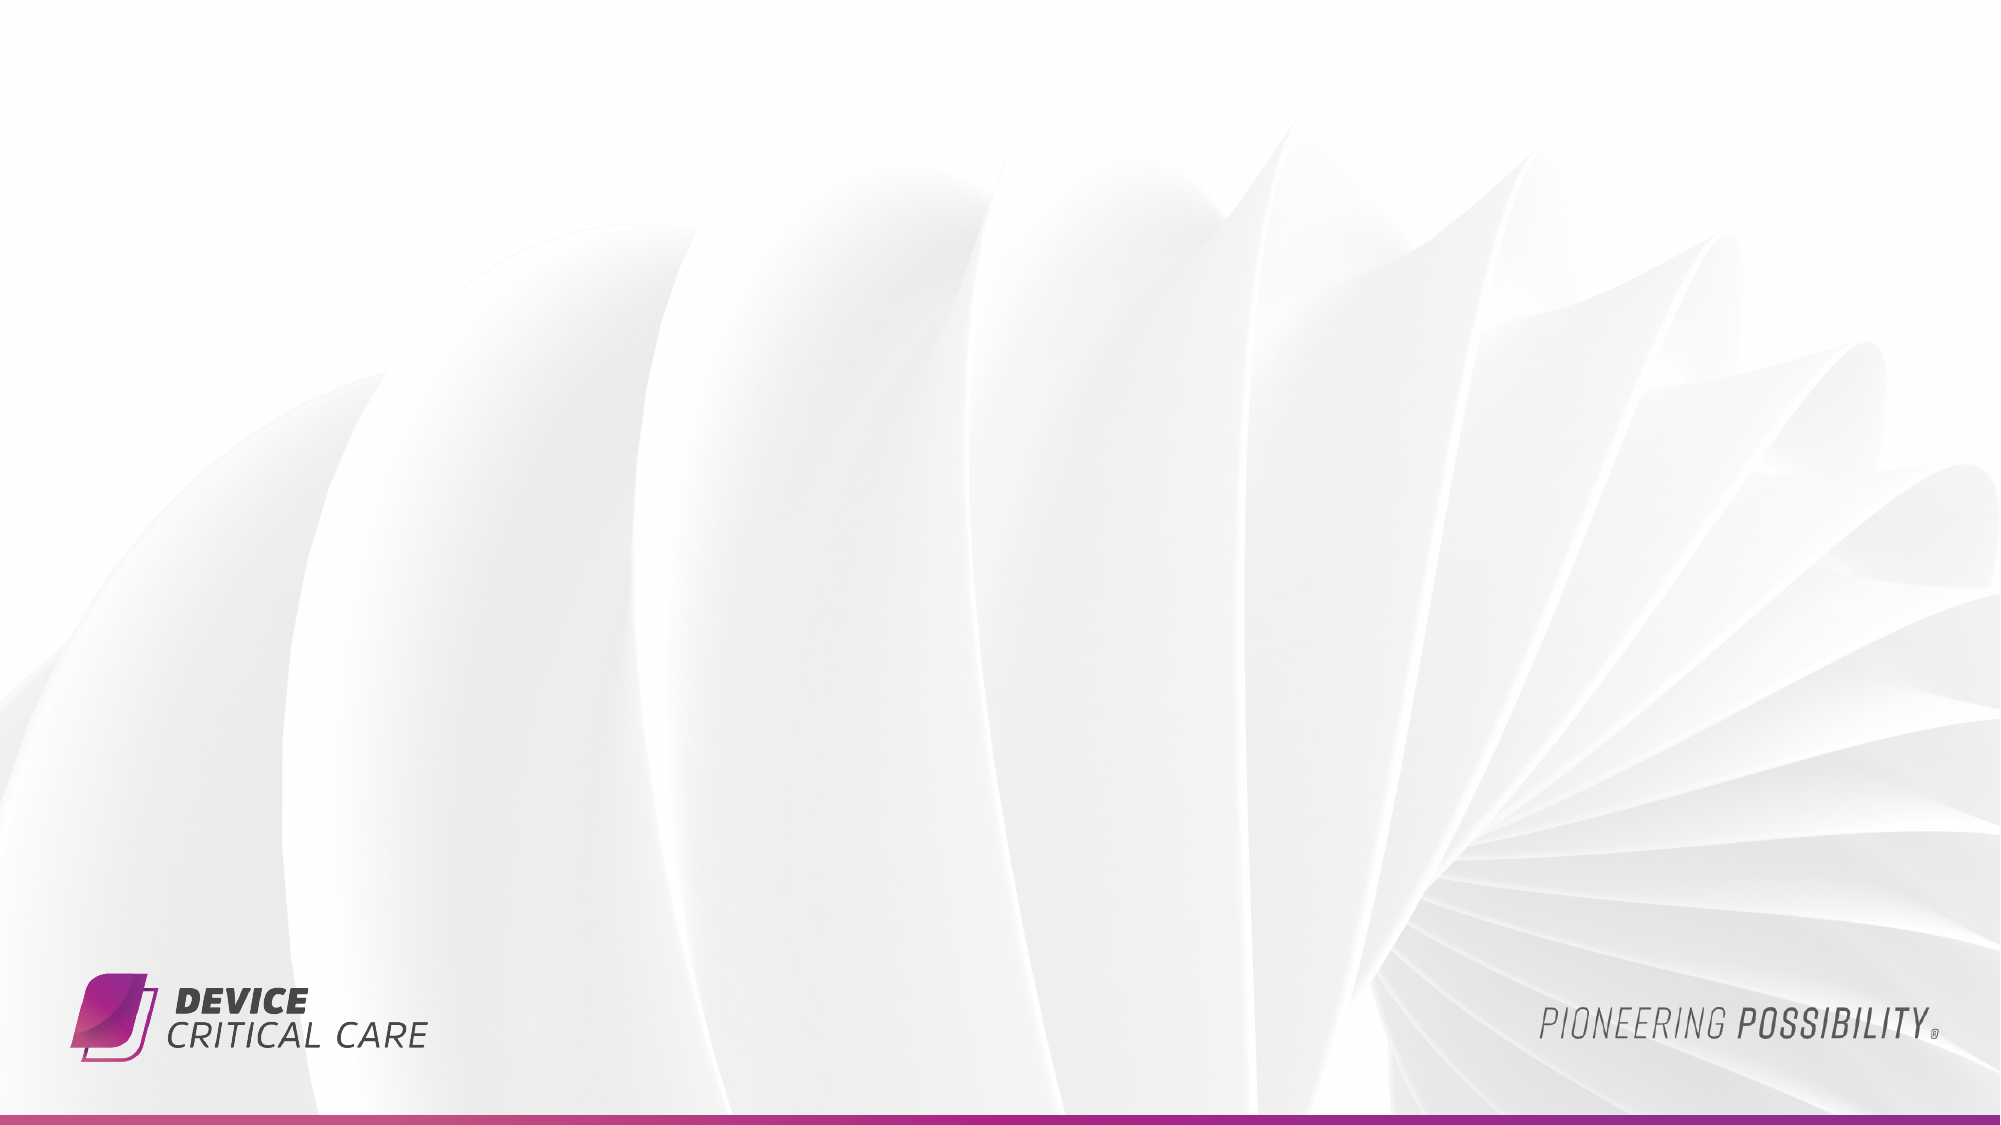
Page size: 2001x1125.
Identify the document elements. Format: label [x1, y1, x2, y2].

picture [0, 973, 2000, 1125]
